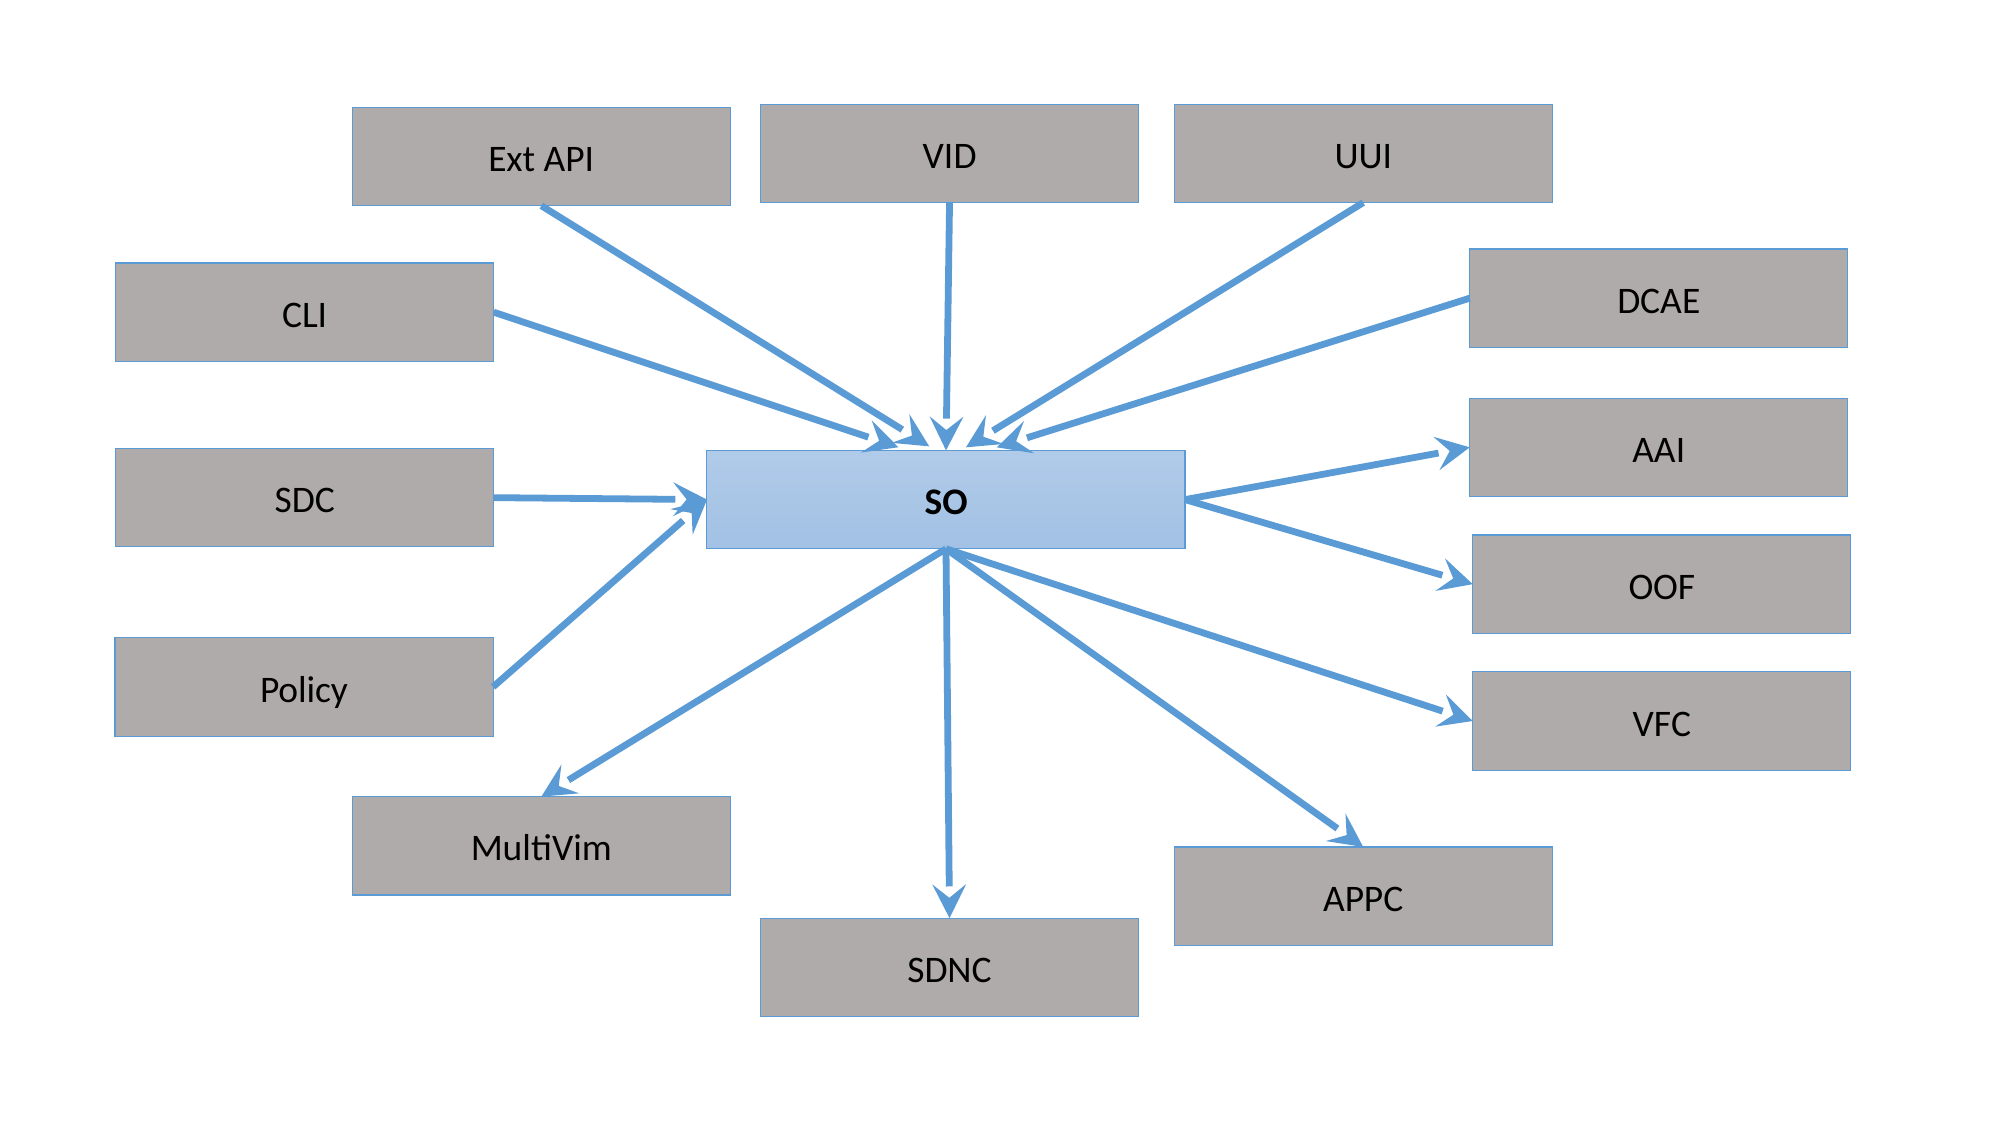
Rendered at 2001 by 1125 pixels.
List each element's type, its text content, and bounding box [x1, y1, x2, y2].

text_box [1185, 448, 1470, 499]
text_box APPC [1174, 846, 1553, 946]
text_box SO [706, 450, 1185, 548]
text_box UUI [1174, 104, 1553, 203]
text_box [541, 205, 930, 447]
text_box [493, 312, 899, 448]
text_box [1364, 548, 1473, 721]
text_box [965, 202, 1364, 448]
text_box VFC [1472, 671, 1851, 771]
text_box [946, 202, 950, 451]
text_box VID [760, 104, 1139, 203]
text_box SDNC [760, 918, 1139, 1017]
text_box OOF [1473, 534, 1851, 634]
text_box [541, 548, 946, 797]
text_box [1185, 499, 1473, 548]
text_box DCAE [1469, 248, 1848, 348]
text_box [493, 499, 708, 687]
text_box CLI [115, 262, 494, 362]
text_box AAI [1470, 398, 1848, 497]
text_box Ext API [352, 107, 731, 206]
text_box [946, 548, 950, 919]
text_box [950, 548, 1364, 847]
text_box Policy [114, 637, 494, 737]
text_box MultiVim [352, 796, 731, 896]
text_box SDC [115, 448, 494, 547]
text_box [996, 298, 1470, 448]
